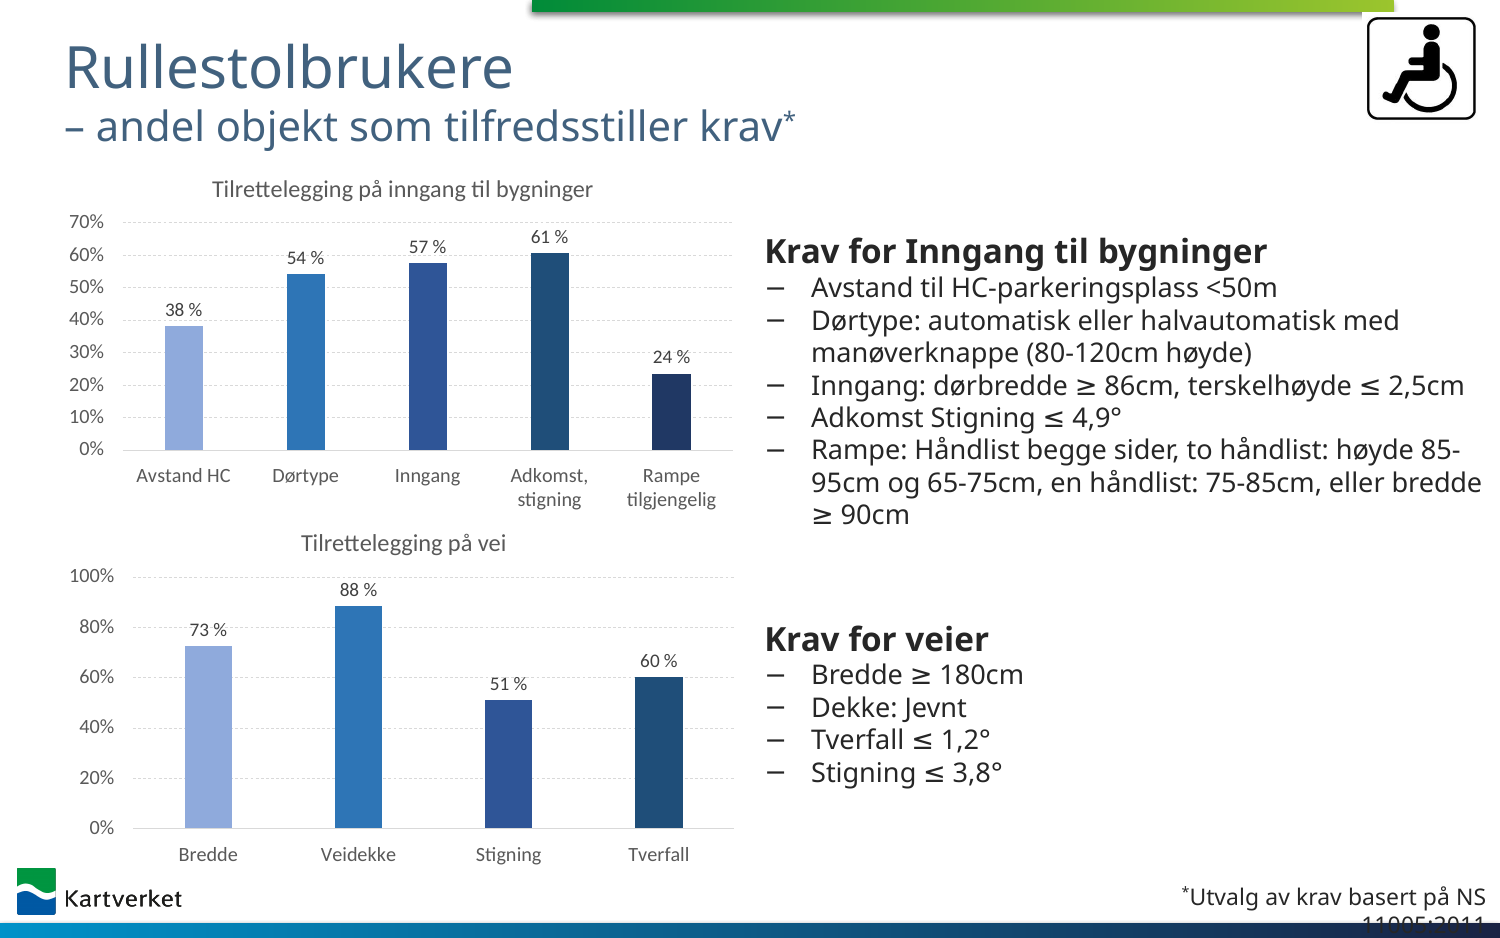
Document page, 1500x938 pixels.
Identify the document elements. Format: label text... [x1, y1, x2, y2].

text_box Krav for veier Bredde ≥ 180cm Dekke: Jevnt Tverfall ≤ 1,2° Stigning ≤ 3,8° [749, 610, 1500, 795]
text_box *Utvalg av krav basert på NS 11005:2011 [1068, 873, 1500, 938]
text_box Krav for Inngang til bygninger Avstand til HC-parkeringsplass <50m Dørtype: automatisk eller halvautomatisk med manøverknappe (80-120cm høyde) Inngang: dørbredde ≥ 86cm, terskelhøyde ≤ 2,5cm Adkomst Stigning ≤ 4,9° Rampe: Håndlist begge sider, to håndlist: høyde 85-95cm og 65-75cm, en håndlist: 75-85cm, eller bredde ≥ 90cm [749, 223, 1500, 538]
text_box Rullestolbrukere – andel objekt som tilfredsstiller krav* [49, 25, 1431, 158]
picture [1362, 12, 1481, 126]
picture [62, 166, 744, 519]
picture [62, 520, 746, 874]
